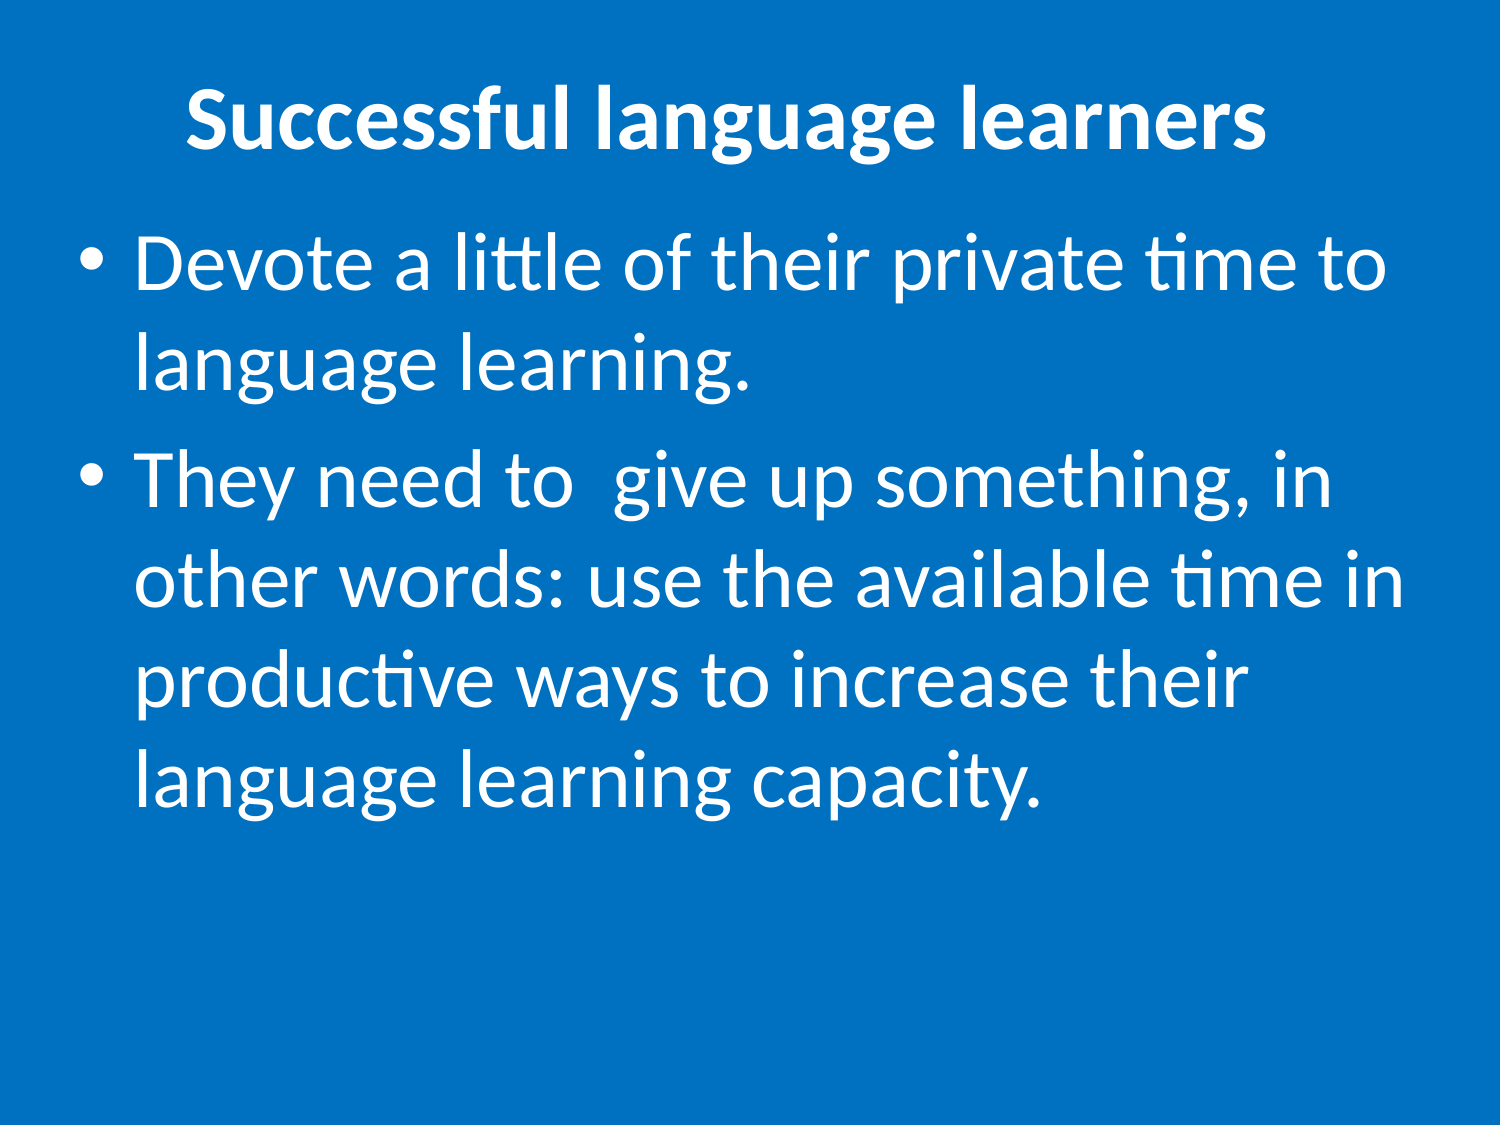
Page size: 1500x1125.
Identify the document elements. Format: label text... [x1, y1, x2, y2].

list Devote a little of their private time to language learning. They need to give up something, in other words: use the available time in productive ways to increase their language learning capacity. [62, 200, 1475, 1075]
title Successful language learners [62, 50, 1413, 175]
